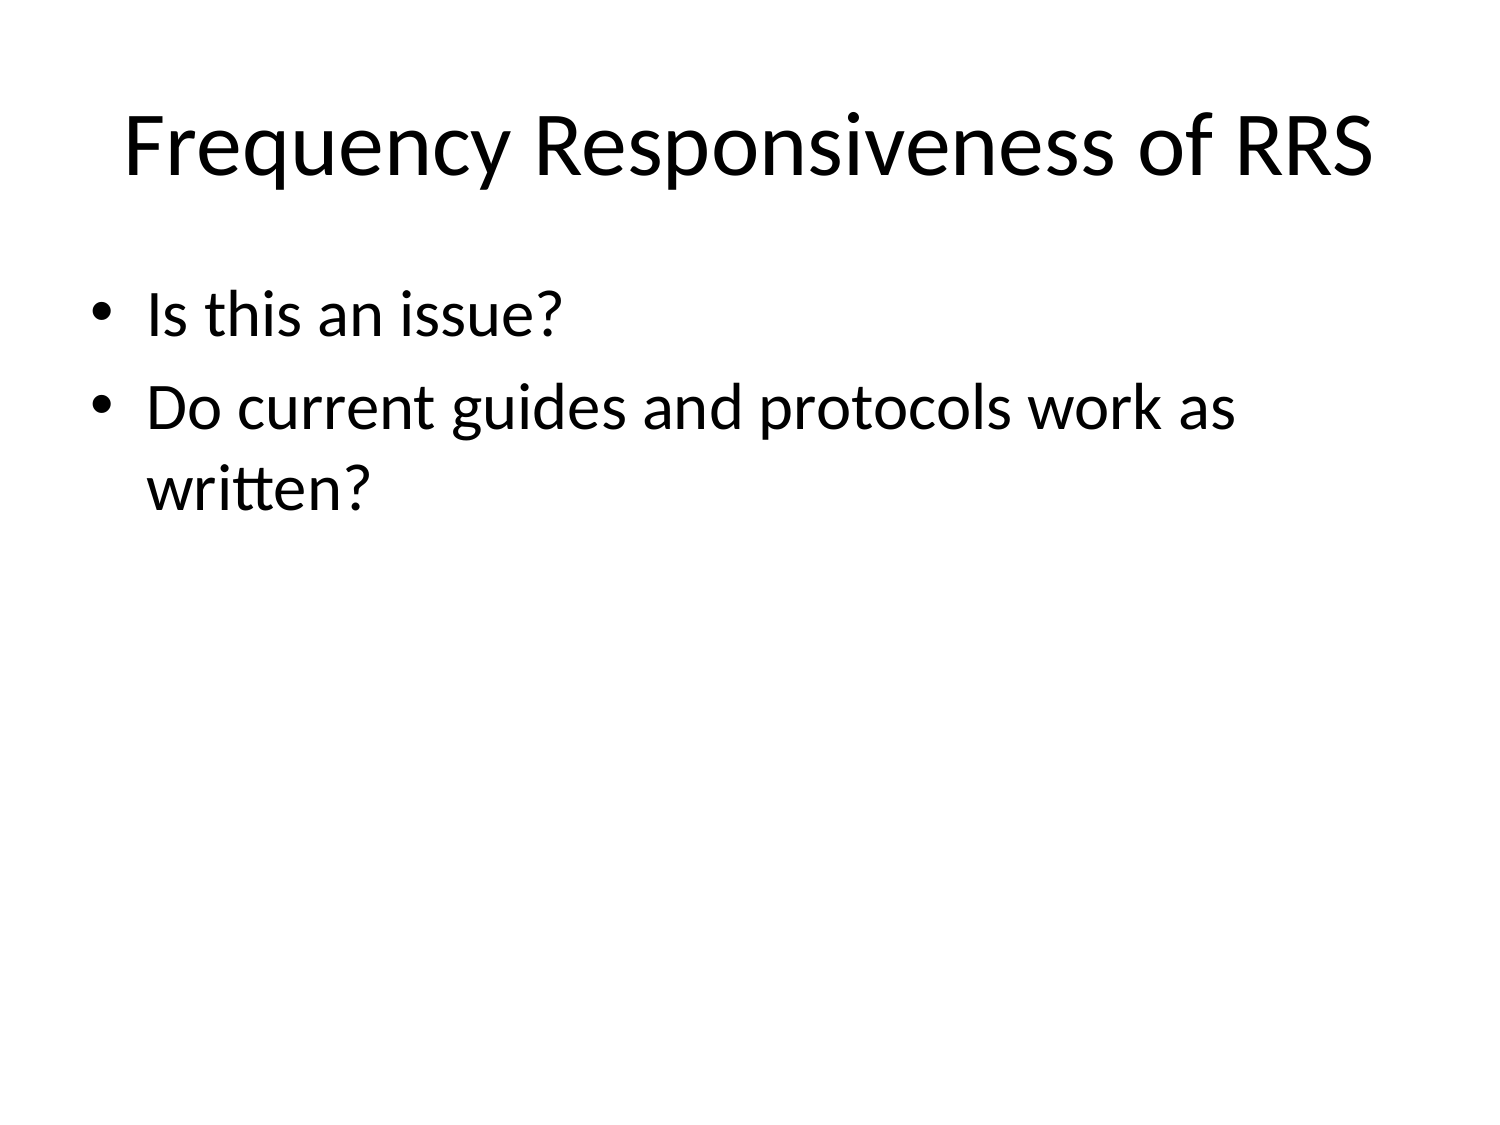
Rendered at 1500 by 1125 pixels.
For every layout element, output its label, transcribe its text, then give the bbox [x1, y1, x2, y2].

list Is this an issue? Do current guides and protocols work as written? [75, 262, 1425, 1005]
title Frequency Responsiveness of RRS [75, 45, 1425, 233]
